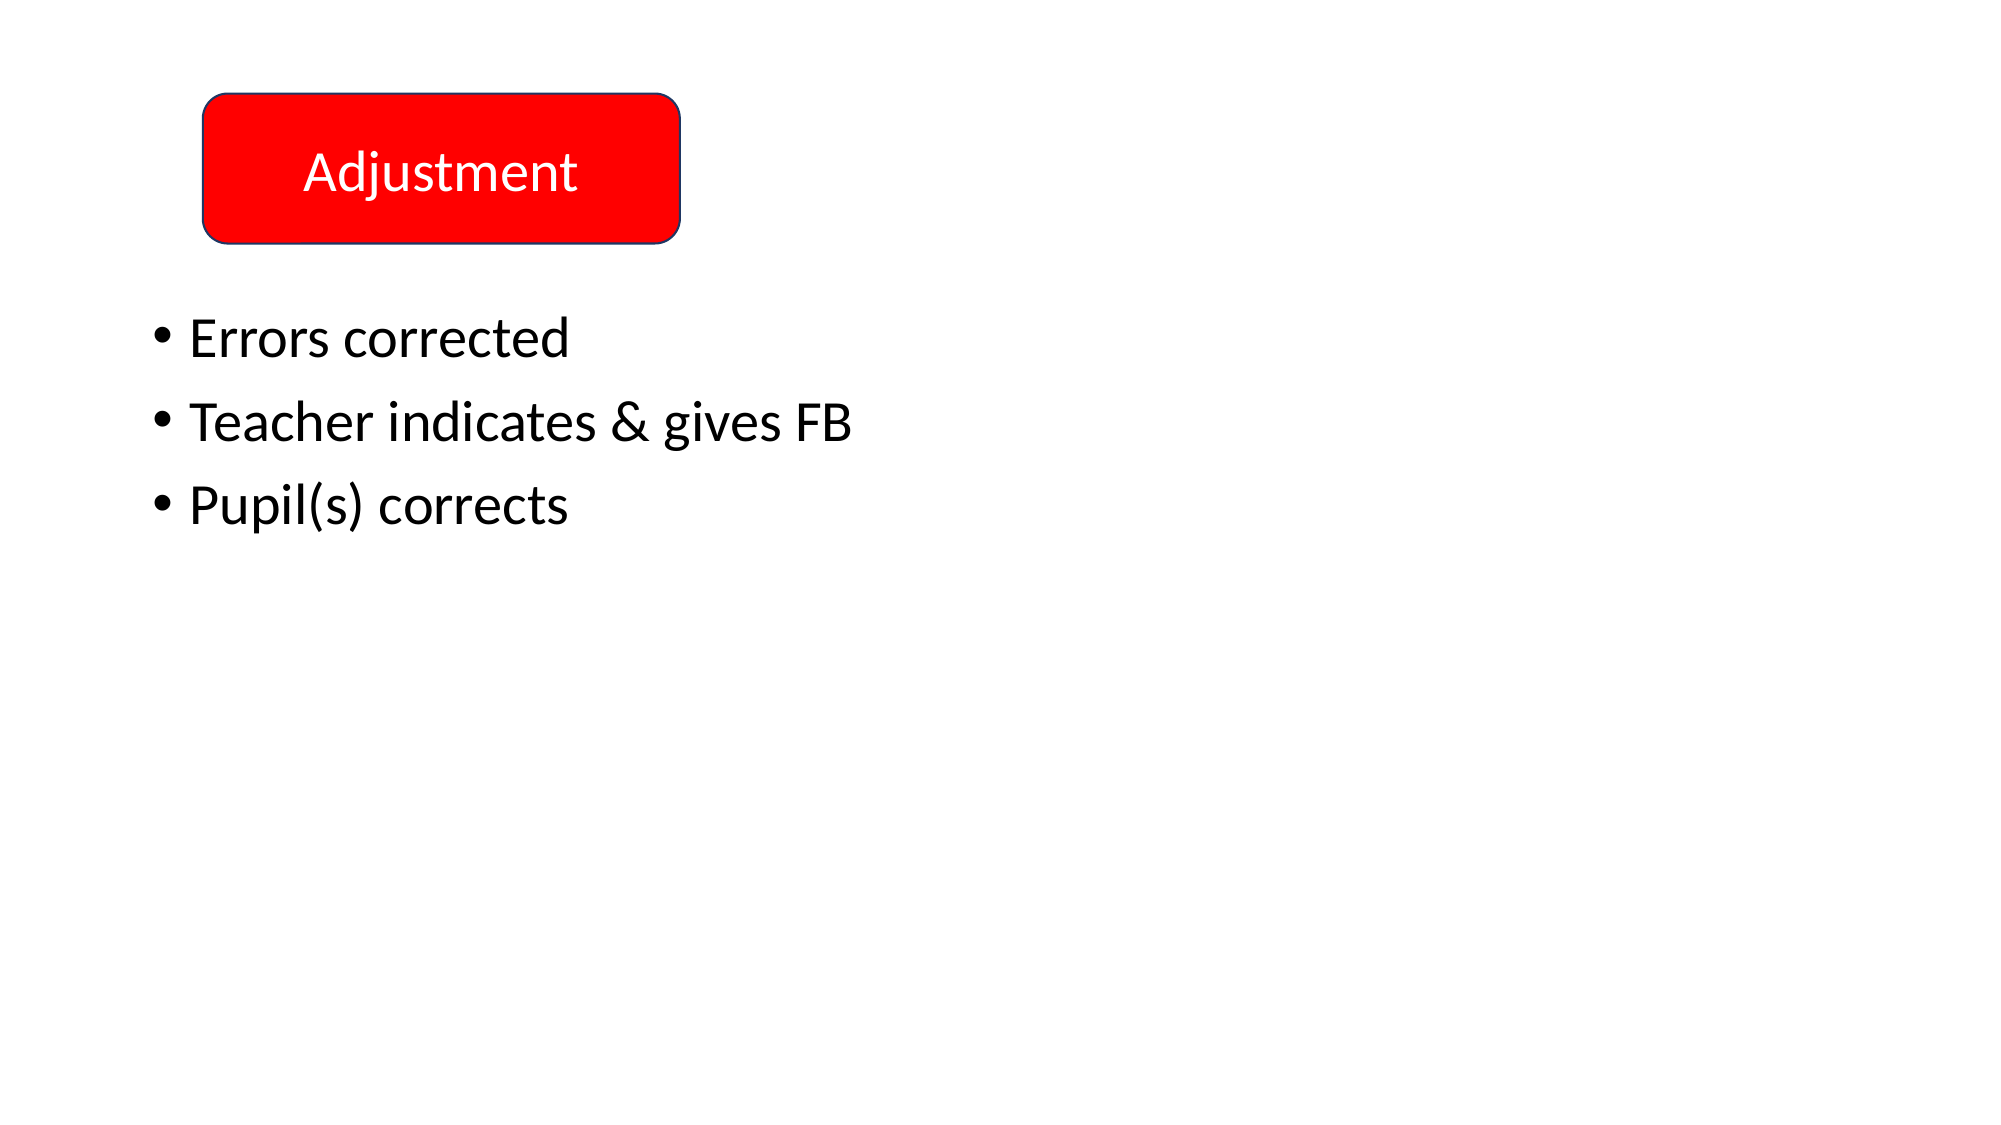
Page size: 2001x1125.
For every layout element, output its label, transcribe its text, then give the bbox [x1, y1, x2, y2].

text_box Adjustment [202, 93, 680, 244]
list Errors corrected Teacher indicates & gives FB Pupil(s) corrects [137, 299, 1863, 1014]
